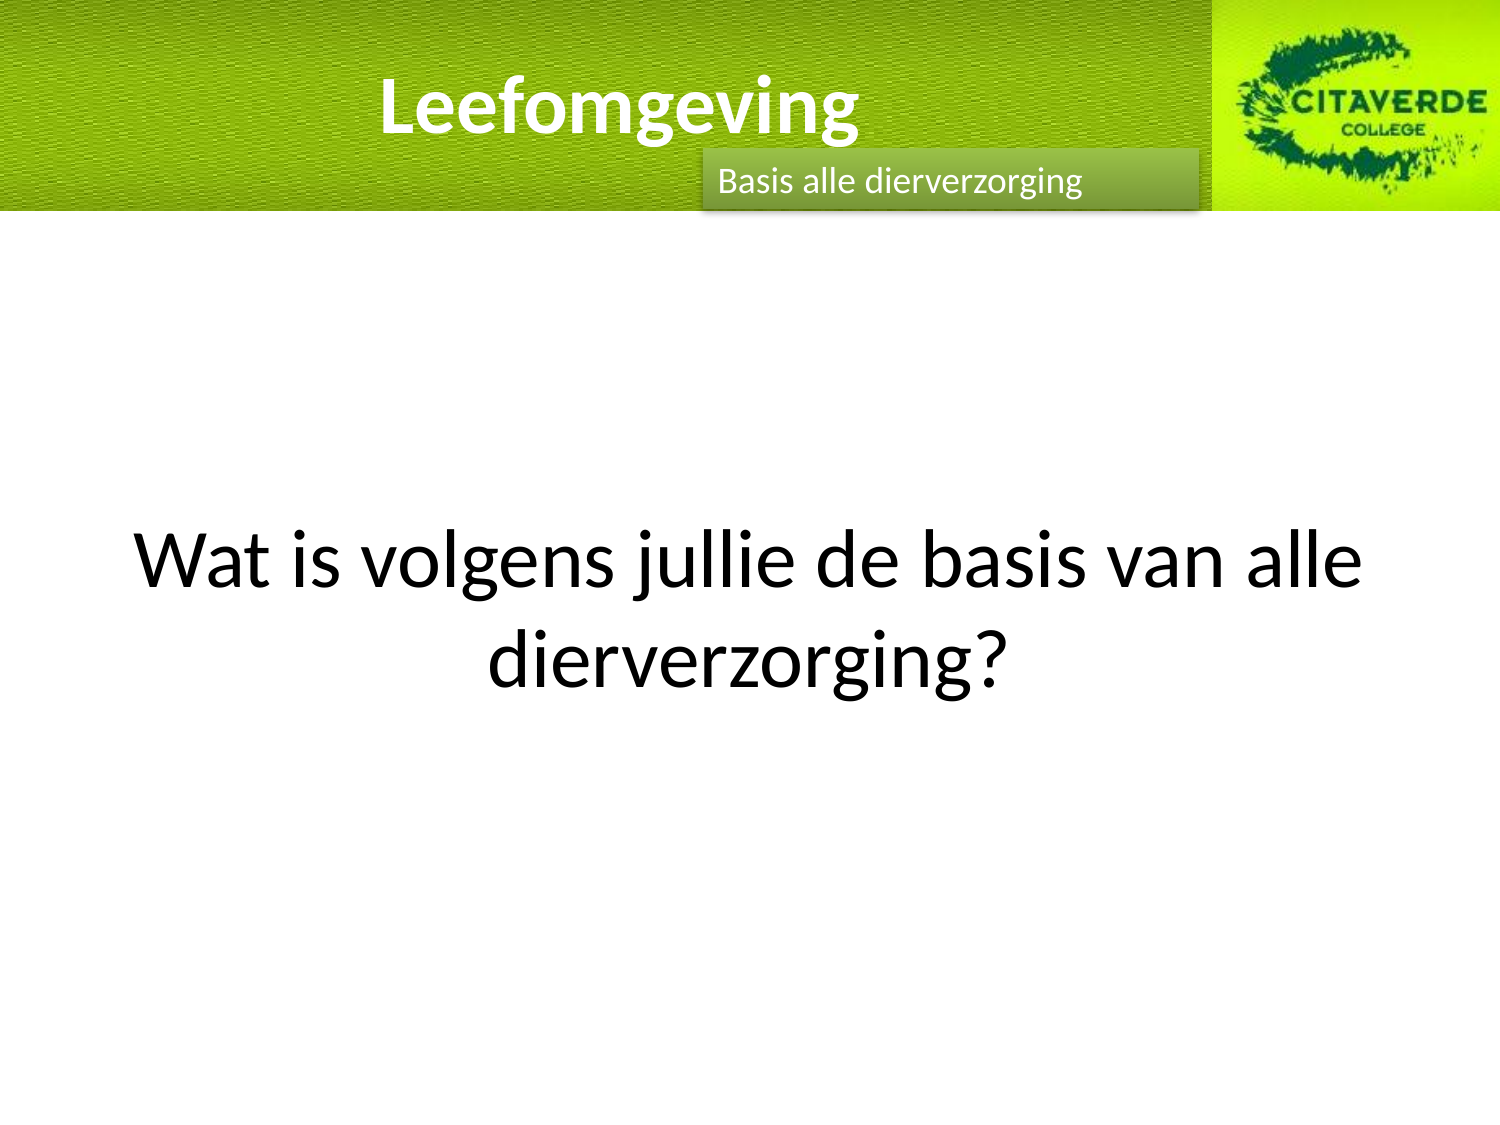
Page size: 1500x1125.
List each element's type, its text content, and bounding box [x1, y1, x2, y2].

title Wat is volgens jullie de basis van alle dierverzorging? [111, 255, 1388, 953]
picture [0, 0, 1500, 212]
